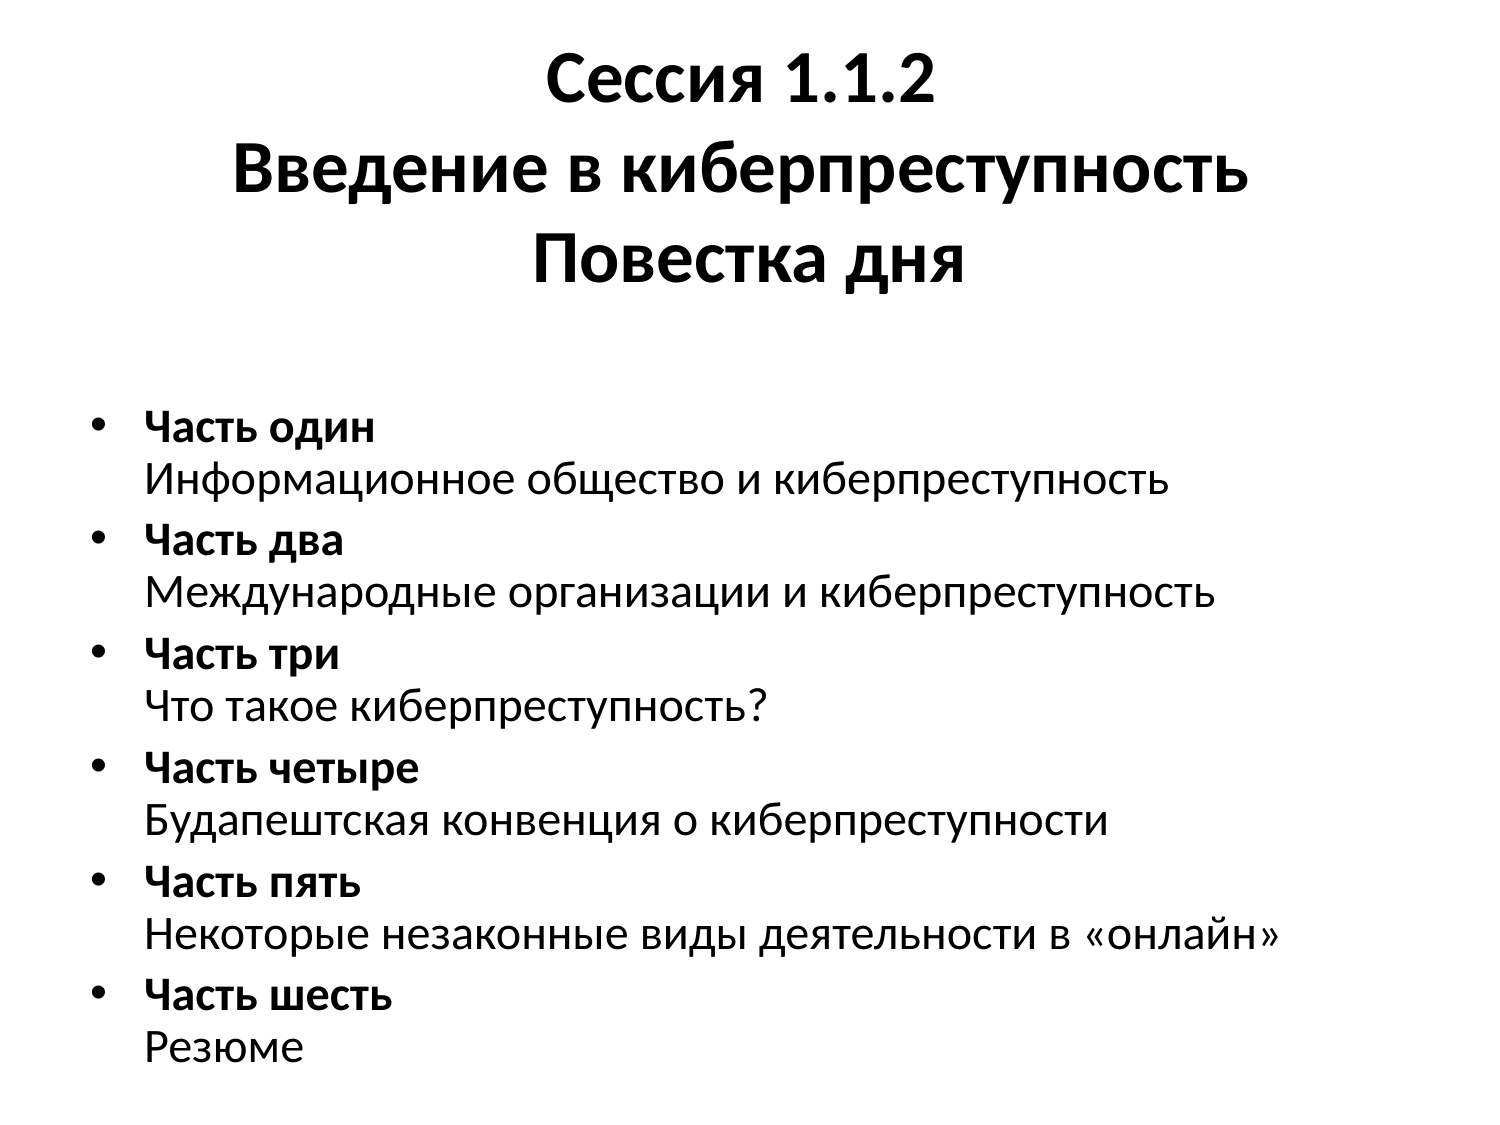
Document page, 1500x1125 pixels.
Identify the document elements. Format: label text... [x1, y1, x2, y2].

title Сессия 1.1.2 Введение в киберпреступность Повестка дня [75, 38, 1425, 286]
list Часть один Информационное общество и киберпреступность Часть два Международные организации и киберпреступность Часть три Что такое киберпреступность? Часть четыре Будапештская конвенция о киберпреступности Часть пять Некоторые незаконные виды деятельности в «онлайн» Часть шесть Резюме [75, 392, 1472, 1088]
